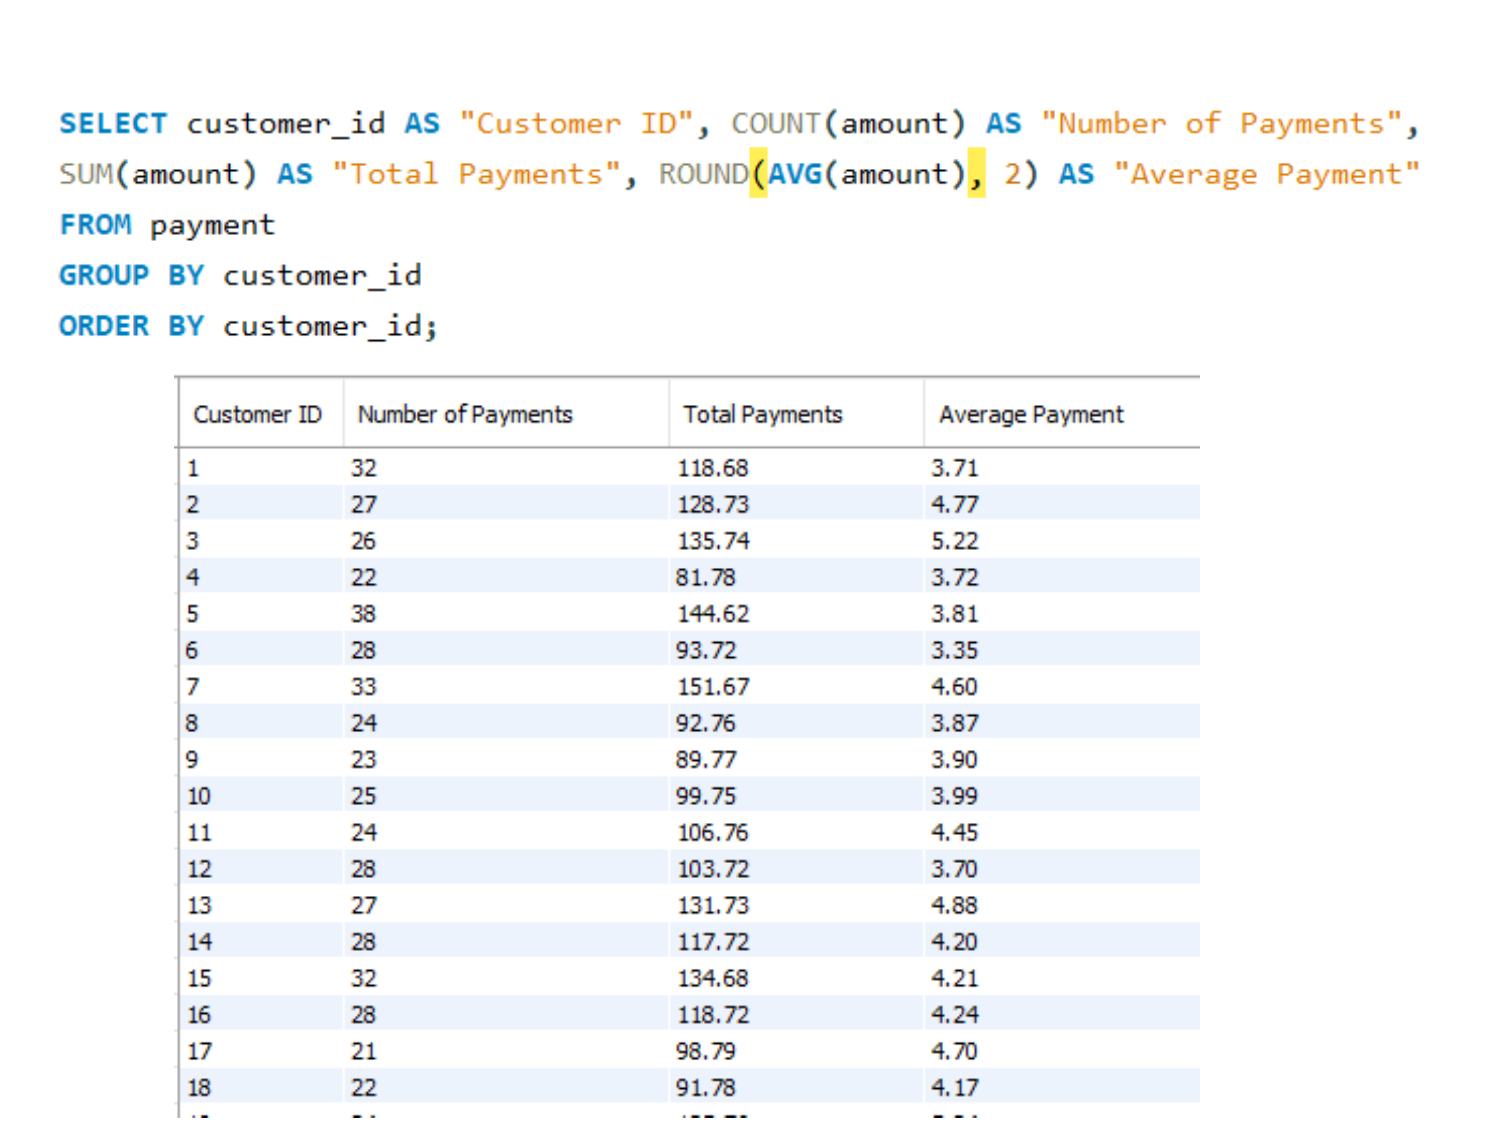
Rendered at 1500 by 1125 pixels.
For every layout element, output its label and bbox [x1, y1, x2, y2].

picture [31, 87, 1469, 1118]
